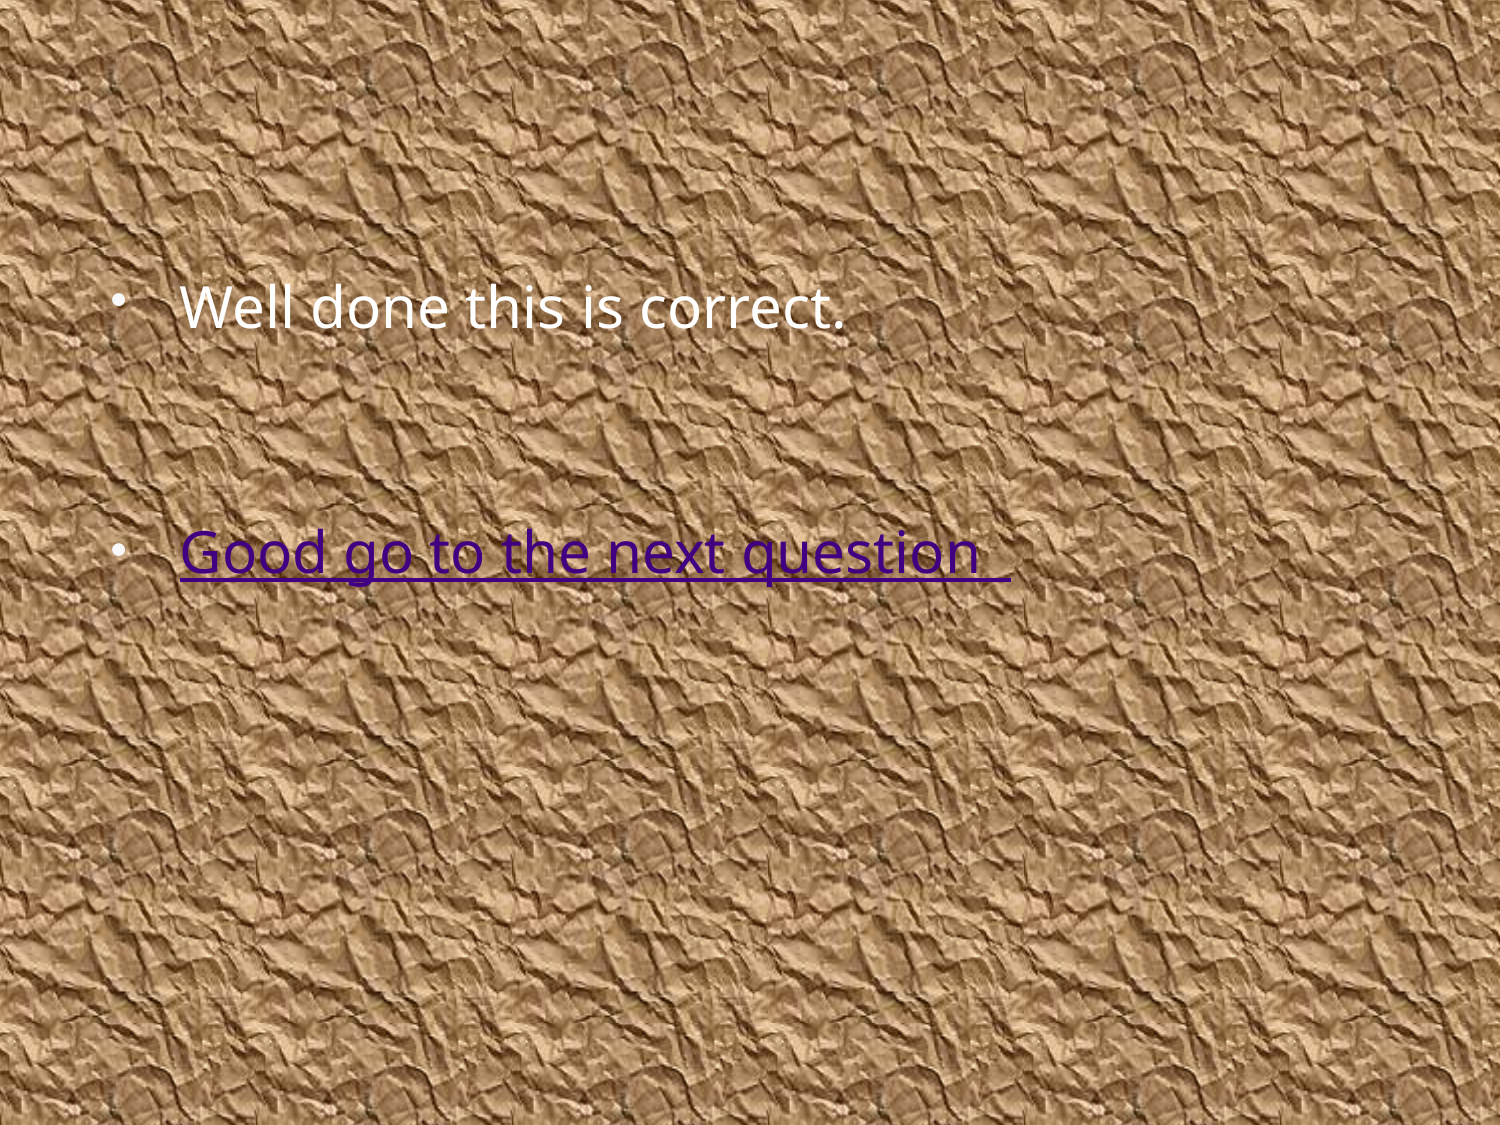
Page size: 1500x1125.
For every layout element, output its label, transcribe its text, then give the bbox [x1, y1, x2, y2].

list Well done this is correct. Good go to the next question [75, 262, 1425, 1035]
picture [0, 0, 1500, 1125]
